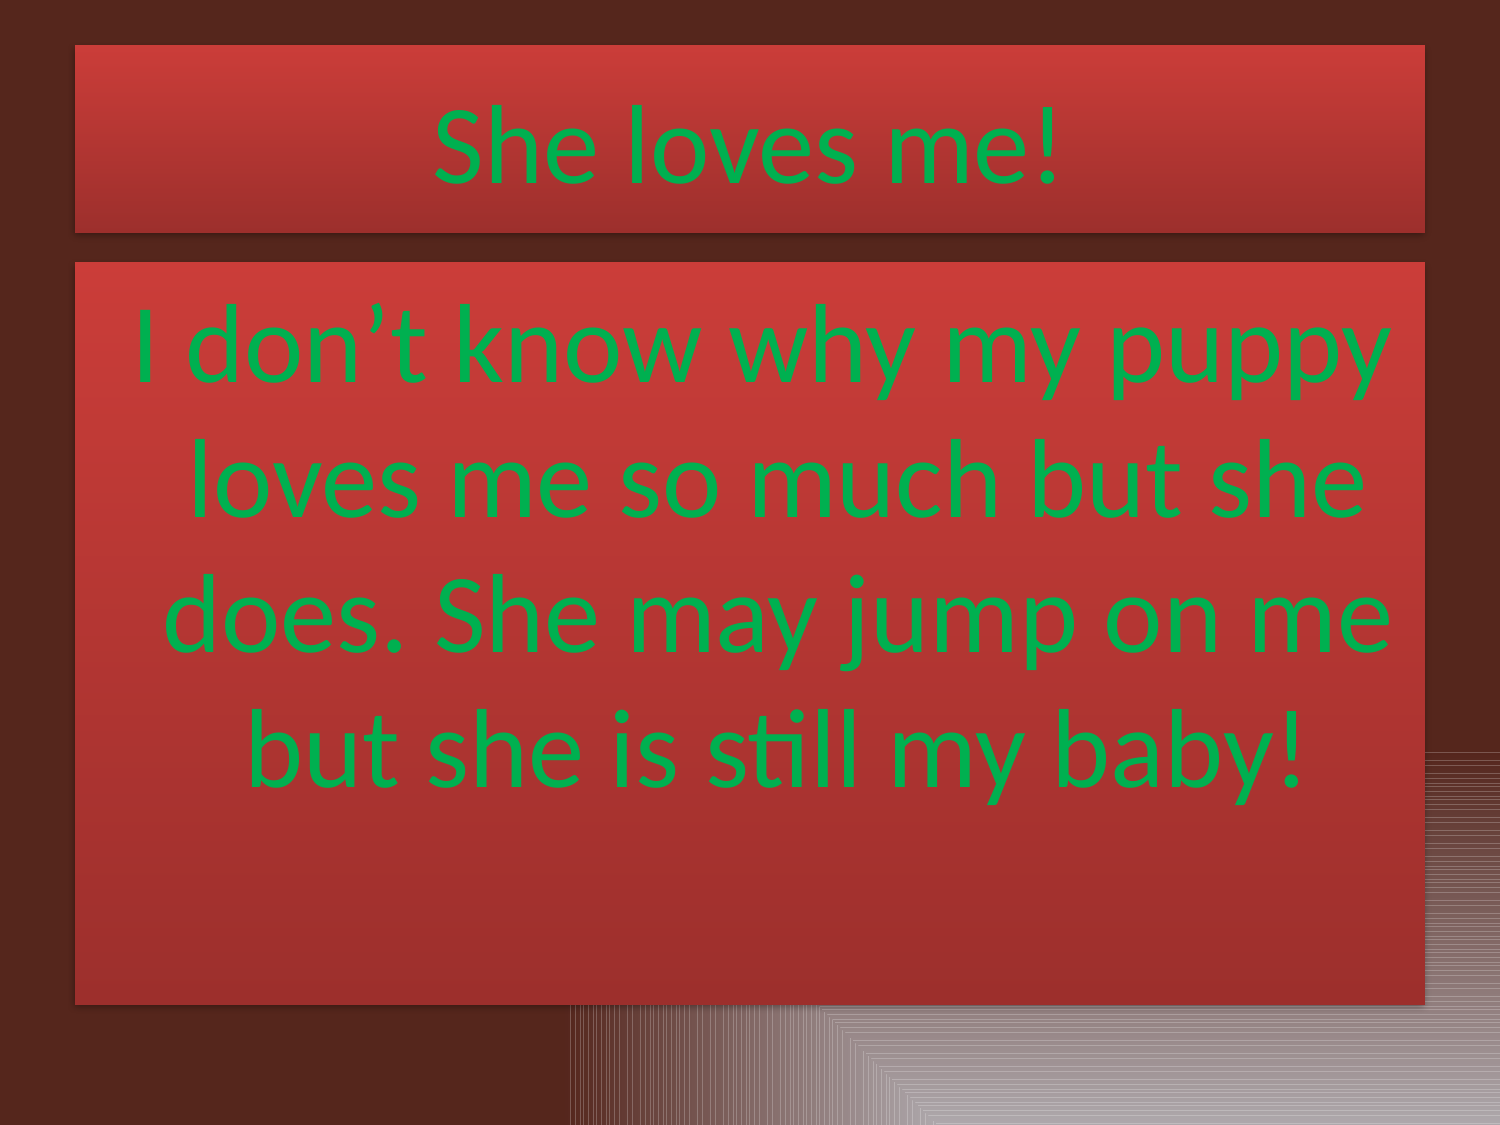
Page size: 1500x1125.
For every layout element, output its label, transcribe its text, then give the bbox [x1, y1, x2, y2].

title She loves me! [75, 45, 1425, 233]
list I don’t know why my puppy loves me so much but she does. She may jump on me but she is still my baby! [75, 262, 1425, 1005]
